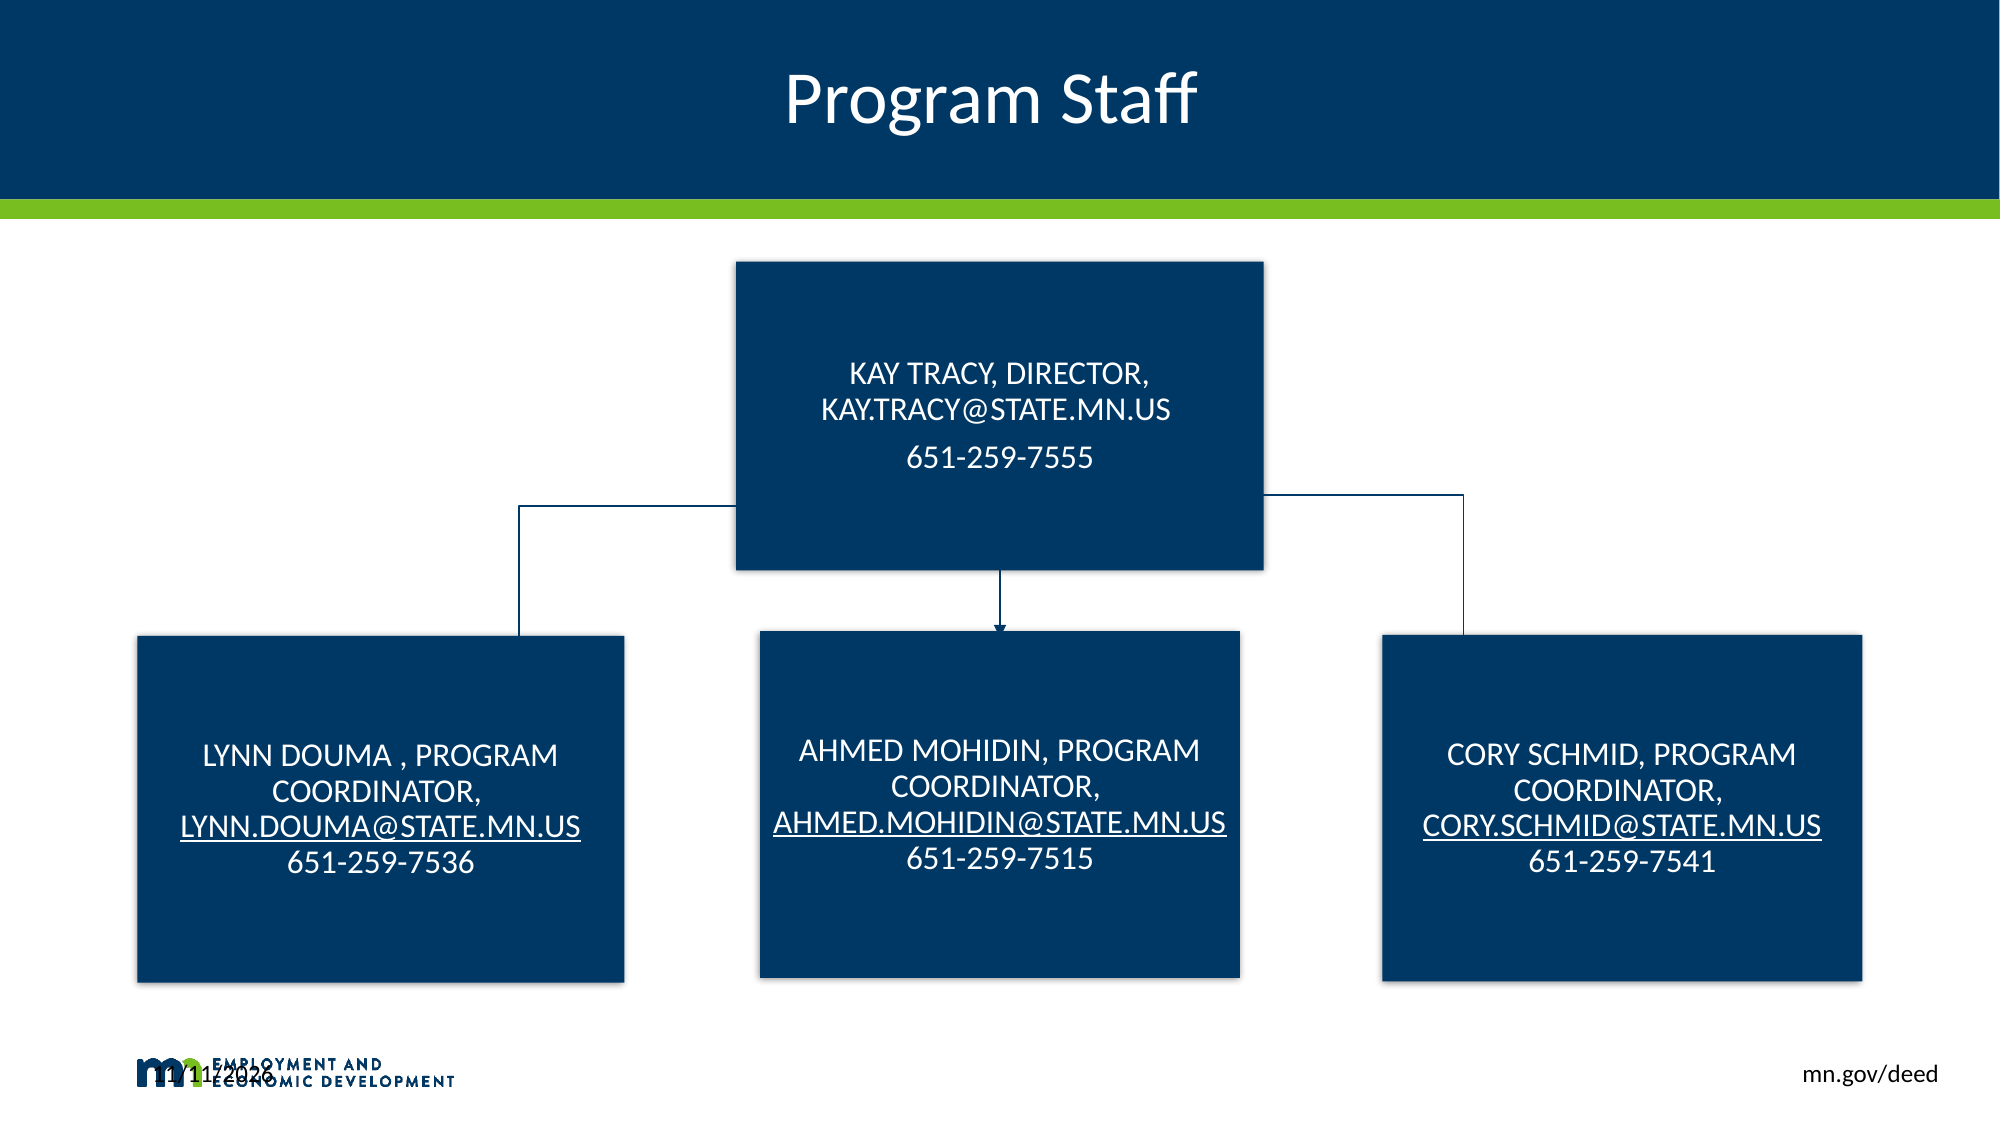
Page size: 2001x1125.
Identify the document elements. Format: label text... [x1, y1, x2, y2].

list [137, 261, 1863, 1014]
title Program Staff [137, 0, 1863, 200]
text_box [1167, 386, 1544, 603]
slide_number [137, 1042, 361, 1103]
picture [361, 1058, 454, 1087]
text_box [493, 389, 779, 624]
footer mn.gov/deed [1037, 1042, 1955, 1103]
